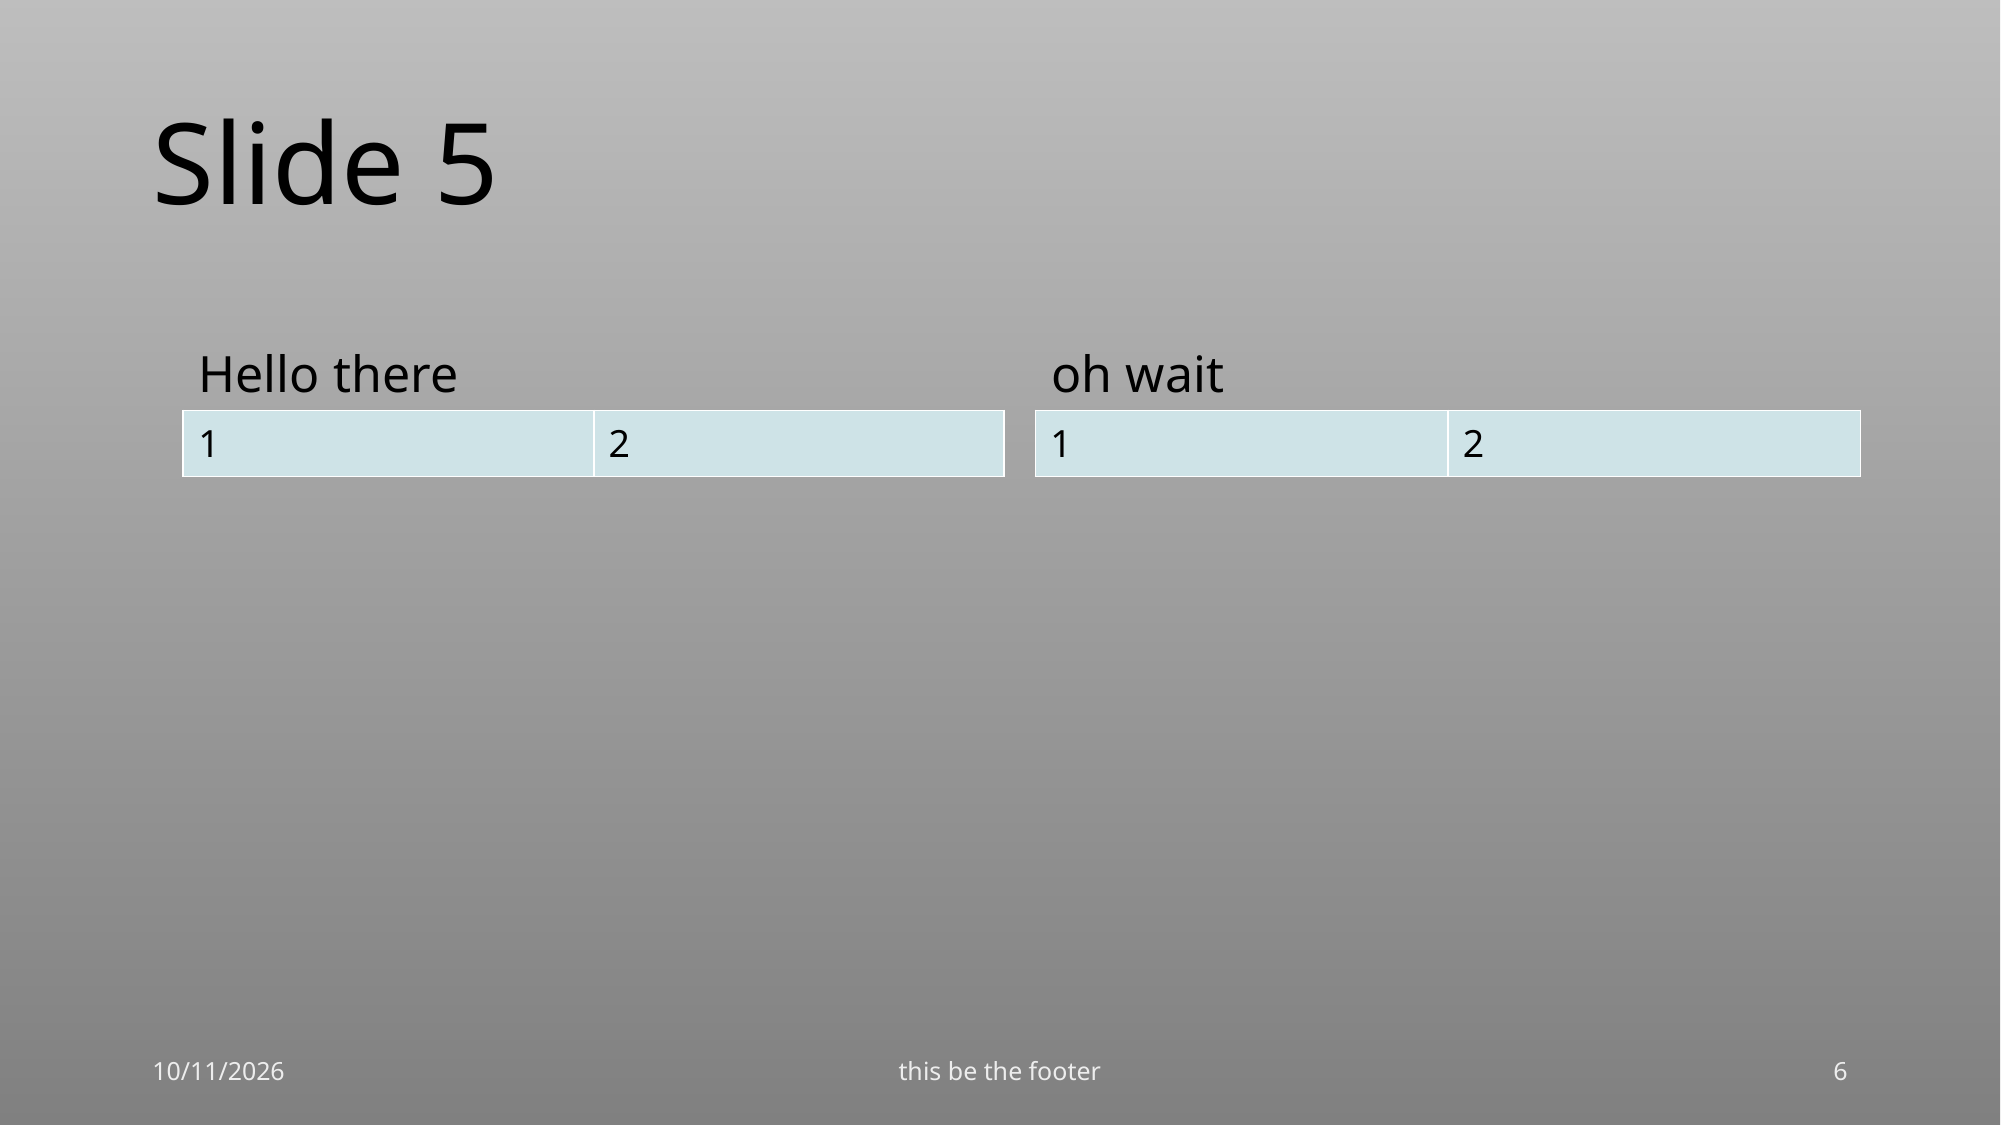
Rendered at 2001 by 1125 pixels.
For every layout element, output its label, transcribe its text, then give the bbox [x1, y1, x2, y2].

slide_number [137, 1042, 588, 1103]
table_header 1 [184, 411, 593, 476]
list Hello there [183, 275, 1009, 411]
picture [0, 0, 2001, 1125]
title Slide 5 [137, 59, 1863, 278]
table_header 2 [595, 411, 1003, 476]
list oh wait [1036, 275, 1863, 411]
footer this be the footer [662, 1042, 1338, 1103]
table_header 2 [1449, 411, 1860, 476]
slide_number ‹#› [1412, 1042, 1863, 1103]
table_header 1 [1036, 411, 1447, 476]
